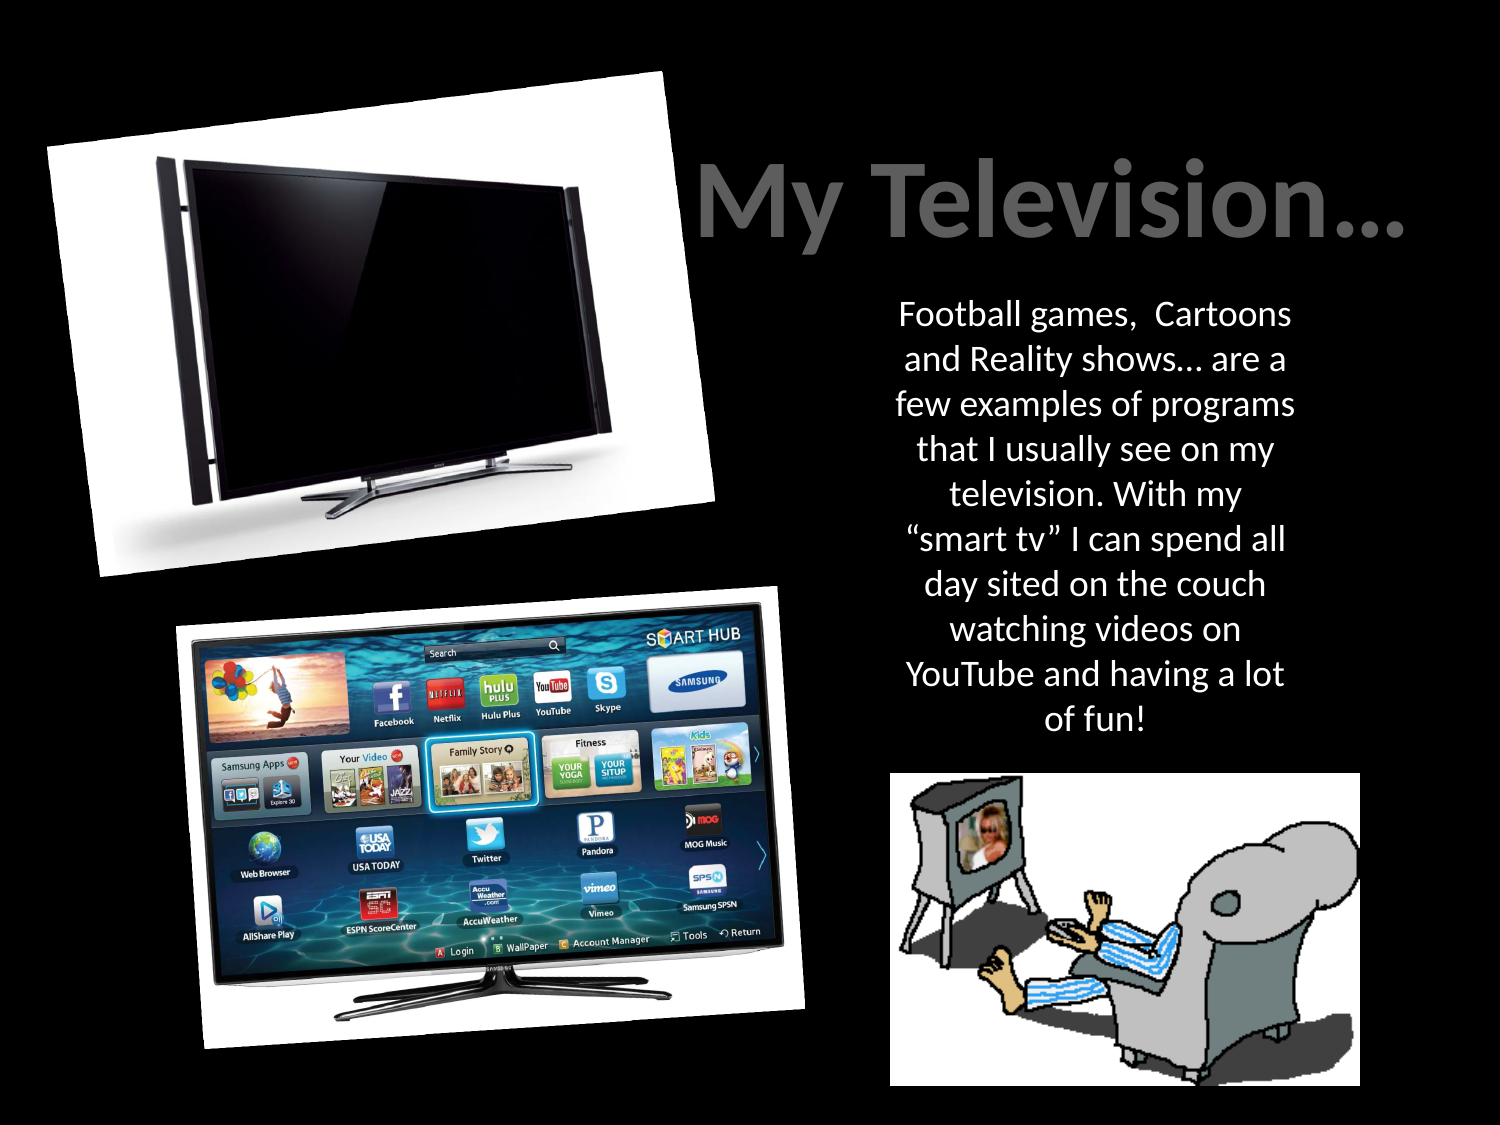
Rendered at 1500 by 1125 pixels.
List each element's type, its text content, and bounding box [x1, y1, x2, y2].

picture [47, 71, 715, 577]
text_box My Television… [695, 117, 1427, 268]
text_box Football games, Cartoons and Reality shows… are a few examples of programs that I usually see on my television. With my “smart tv” I can spend all day sited on the couch watching videos on YouTube and having a lot of fun! [878, 281, 1313, 791]
picture [890, 773, 1360, 1087]
picture [176, 586, 804, 1049]
